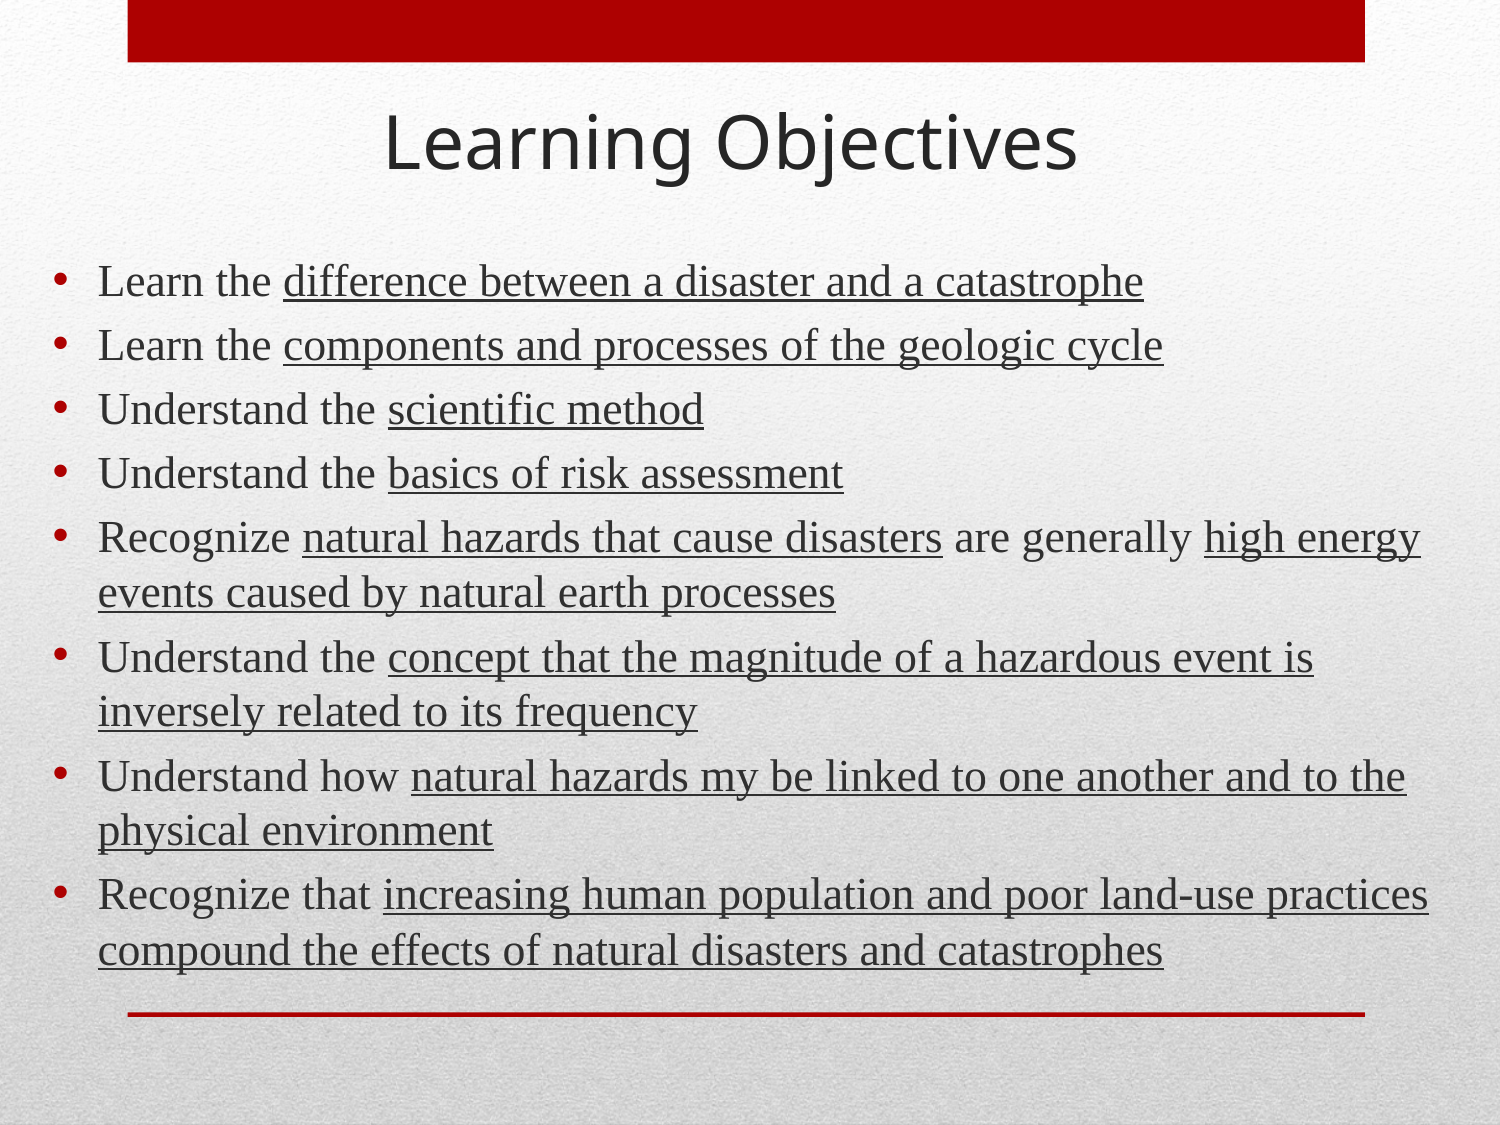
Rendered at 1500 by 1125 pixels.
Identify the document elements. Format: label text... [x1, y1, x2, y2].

title Learning Objectives [24, 4, 1438, 192]
list Learn the difference between a disaster and a catastrophe Learn the components and processes of the geologic cycle Understand the scientific method Understand the basics of risk assessment Recognize natural hazards that cause disasters are generally high energy events caused by natural earth processes Understand the concept that the magnitude of a hazardous event is inversely related to its frequency Understand how natural hazards my be linked to one another and to the physical environment Recognize that increasing human population and poor land-use practices compound the effects of natural disasters and catastrophes [37, 187, 1475, 1038]
